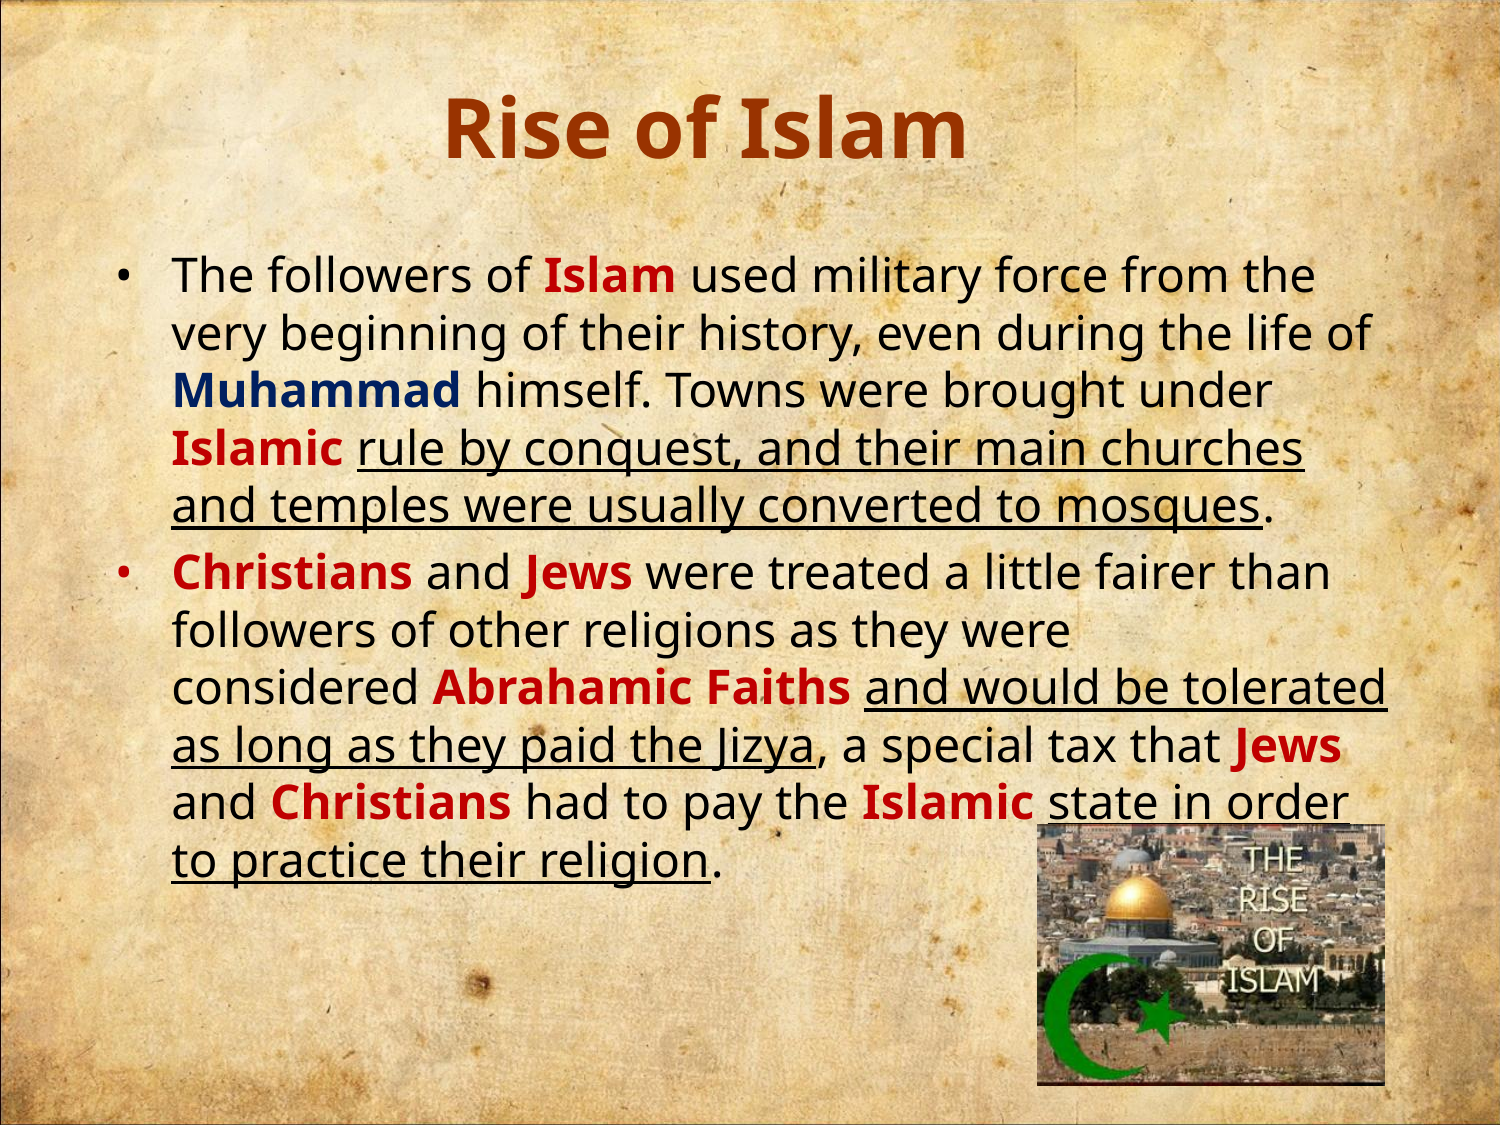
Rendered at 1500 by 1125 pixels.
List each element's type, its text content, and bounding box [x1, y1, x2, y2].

picture [0, 0, 1500, 1125]
list The followers of Islam used military force from the very beginning of their history, even during the life of Muhammad himself. Towns were brought under Islamic rule by conquest, and their main churches and temples were usually converted to mosques. Christians and Jews were treated a little fairer than followers of other religions as they were considered Abrahamic Faiths and would be tolerated as long as they paid the Jizya, a special tax that Jews and Christians had to pay the Islamic state in order to practice their religion. [99, 237, 1413, 1025]
title Rise of Islam [0, 37, 1413, 213]
